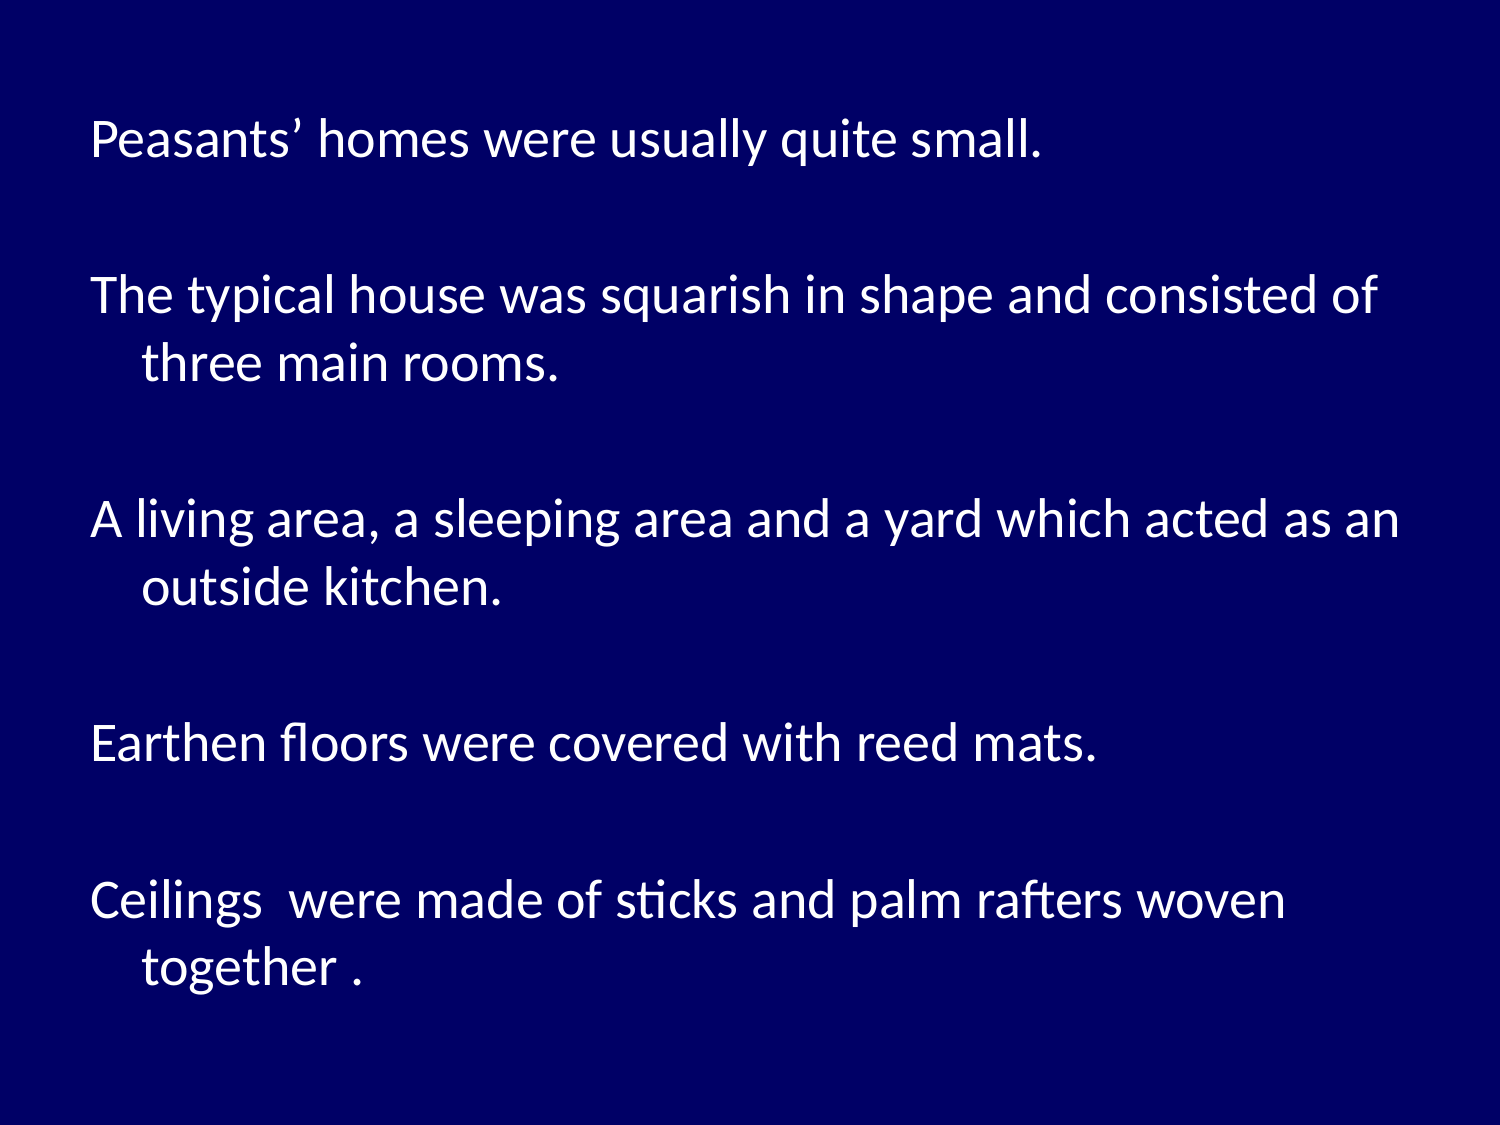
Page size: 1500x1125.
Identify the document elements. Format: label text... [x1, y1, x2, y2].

list Peasants’ homes were usually quite small. The typical house was squarish in shape and consisted of three main rooms. A living area, a sleeping area and a yard which acted as an outside kitchen. Earthen floors were covered with reed mats. Ceilings were made of sticks and palm rafters woven together . [75, 93, 1425, 1005]
